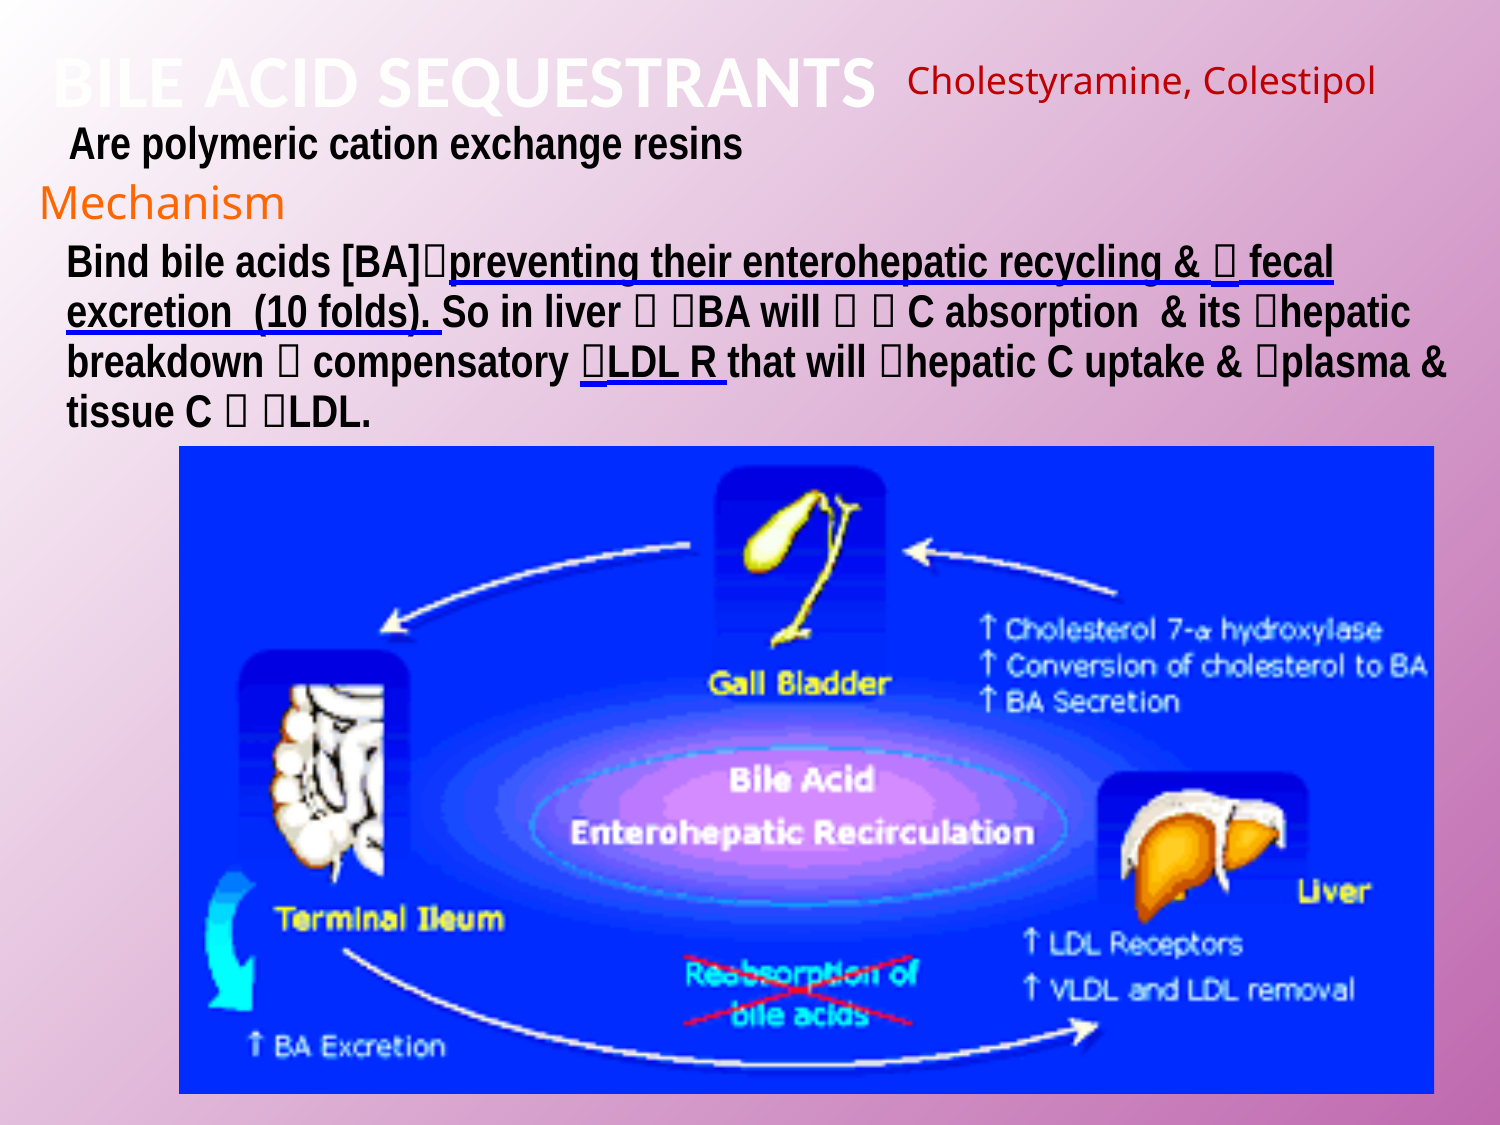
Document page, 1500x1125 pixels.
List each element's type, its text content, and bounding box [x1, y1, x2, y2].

picture [178, 445, 1435, 1094]
text_box Cholestyramine, Colestipol [891, 49, 1500, 110]
text_box Mechanism [23, 166, 302, 237]
text_box BILE ACID SEQUESTRANTS [37, 24, 913, 130]
text_box Are polymeric cation exchange resins [53, 106, 867, 176]
text_box Bind bile acids [BA]preventing their enterohepatic recycling &  fecal excretion (10 folds). So in liver  BA will   C absorption & its hepatic breakdown  compensatory LDL R that will hepatic C uptake & plasma & tissue C  LDL. [51, 229, 1496, 444]
